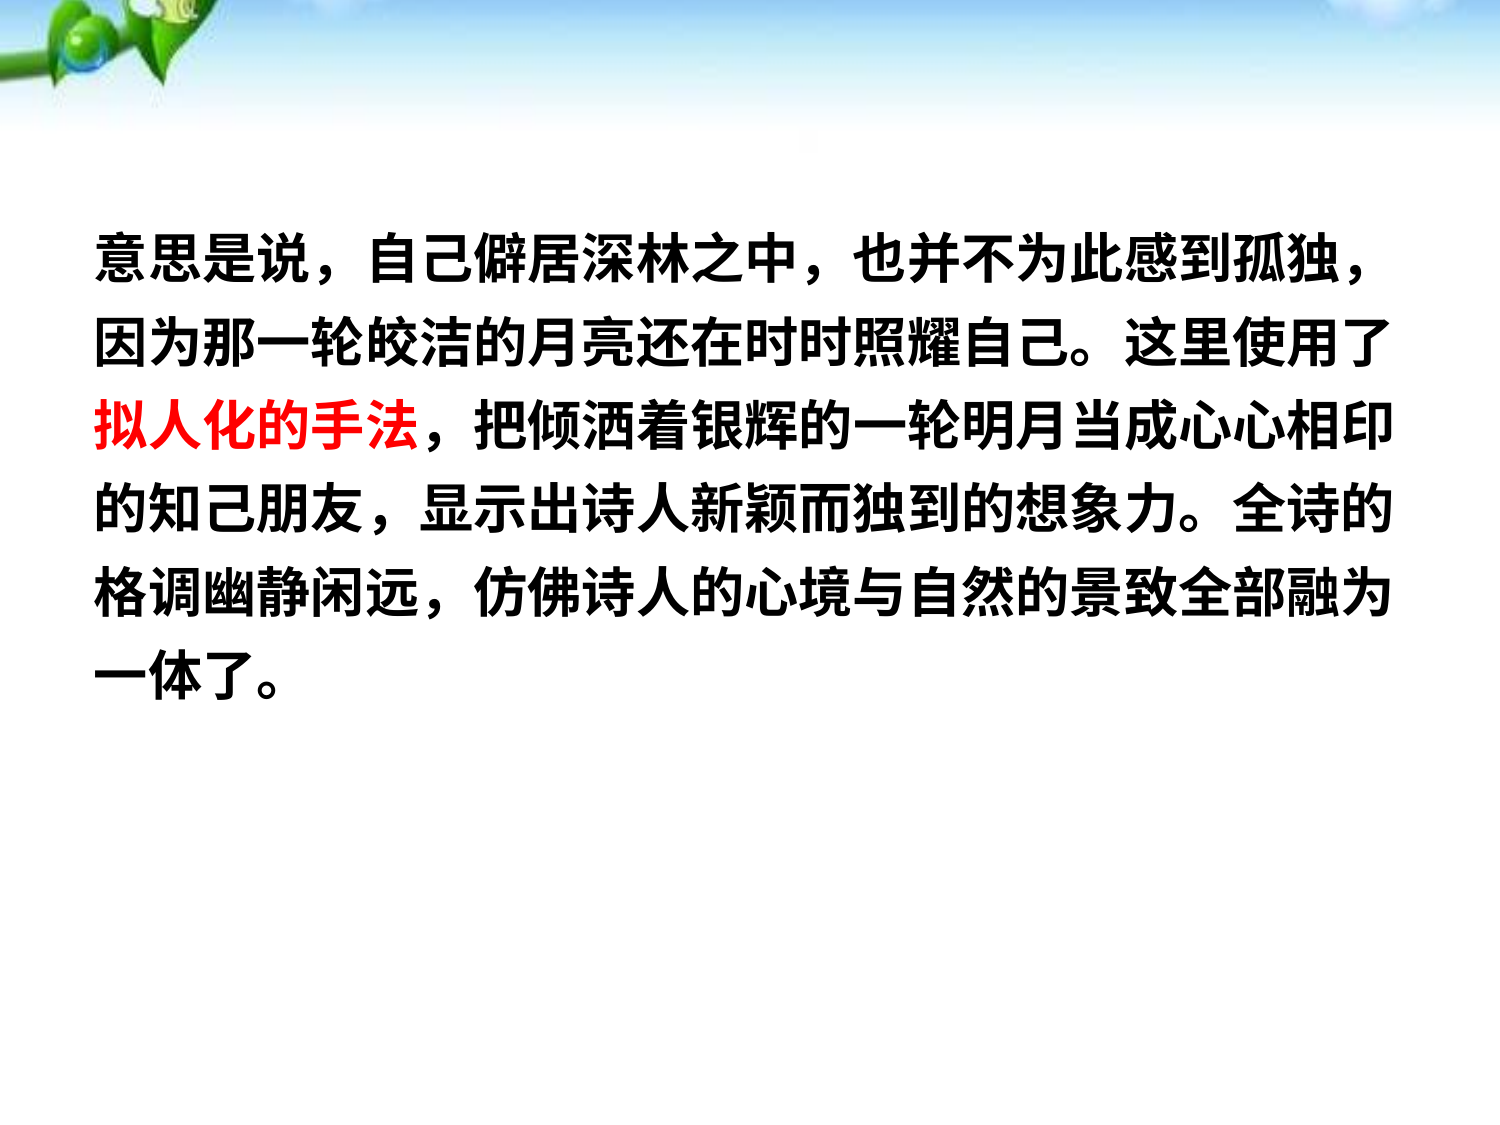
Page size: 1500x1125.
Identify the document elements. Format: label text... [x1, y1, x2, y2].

text_box 意思是说，自己僻居深林之中，也并不为此感到孤独，因为那一轮皎洁的月亮还在时时照耀自己。这里使用了拟人化的手法，把倾洒着银辉的一轮明月当成心心相印的知己朋友，显示出诗人新颖而独到的想象力。全诗的格调幽静闲远，仿佛诗人的心境与自然的景致全部融为一体了。 [79, 198, 1446, 714]
picture [0, 0, 1500, 1125]
